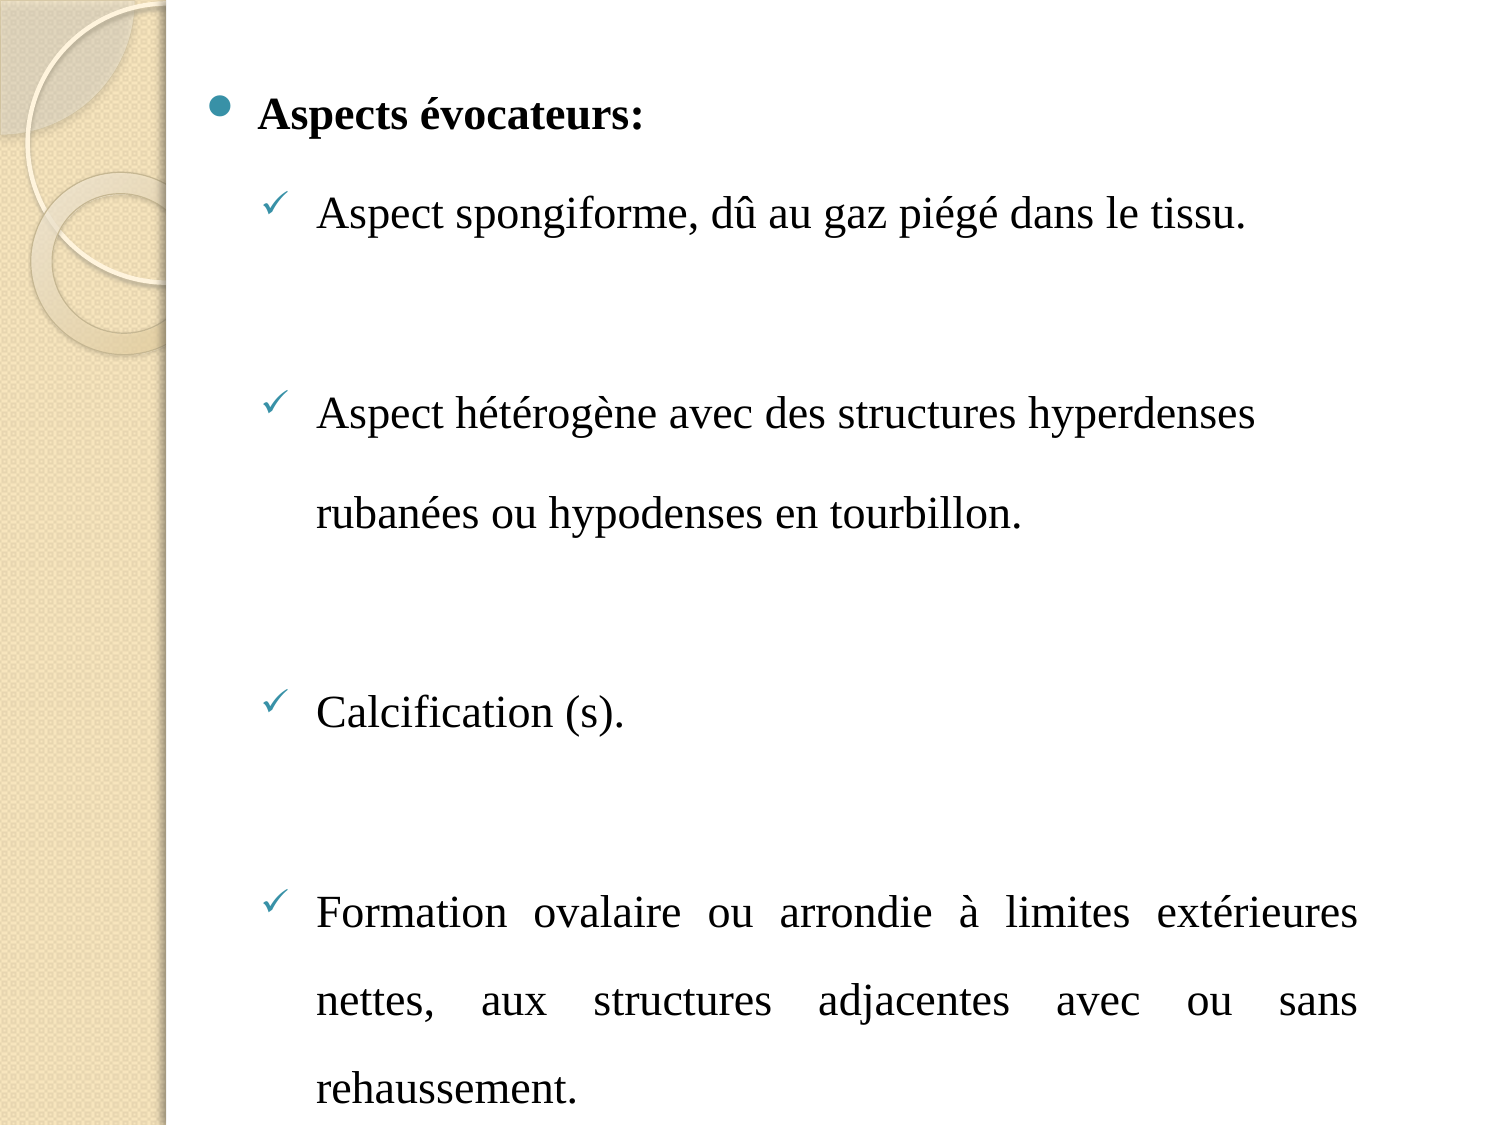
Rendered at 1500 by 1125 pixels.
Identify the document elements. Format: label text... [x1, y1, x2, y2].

list Aspects évocateurs: Aspect spongiforme, dû au gaz piégé dans le tissu. Aspect hétérogène avec des structures hyperdenses rubanées ou hypodenses en tourbillon. Calcification (s). Formation ovalaire ou arrondie à limites extérieures nettes, aux structures adjacentes avec ou sans rehaussement. [183, 42, 1374, 1125]
